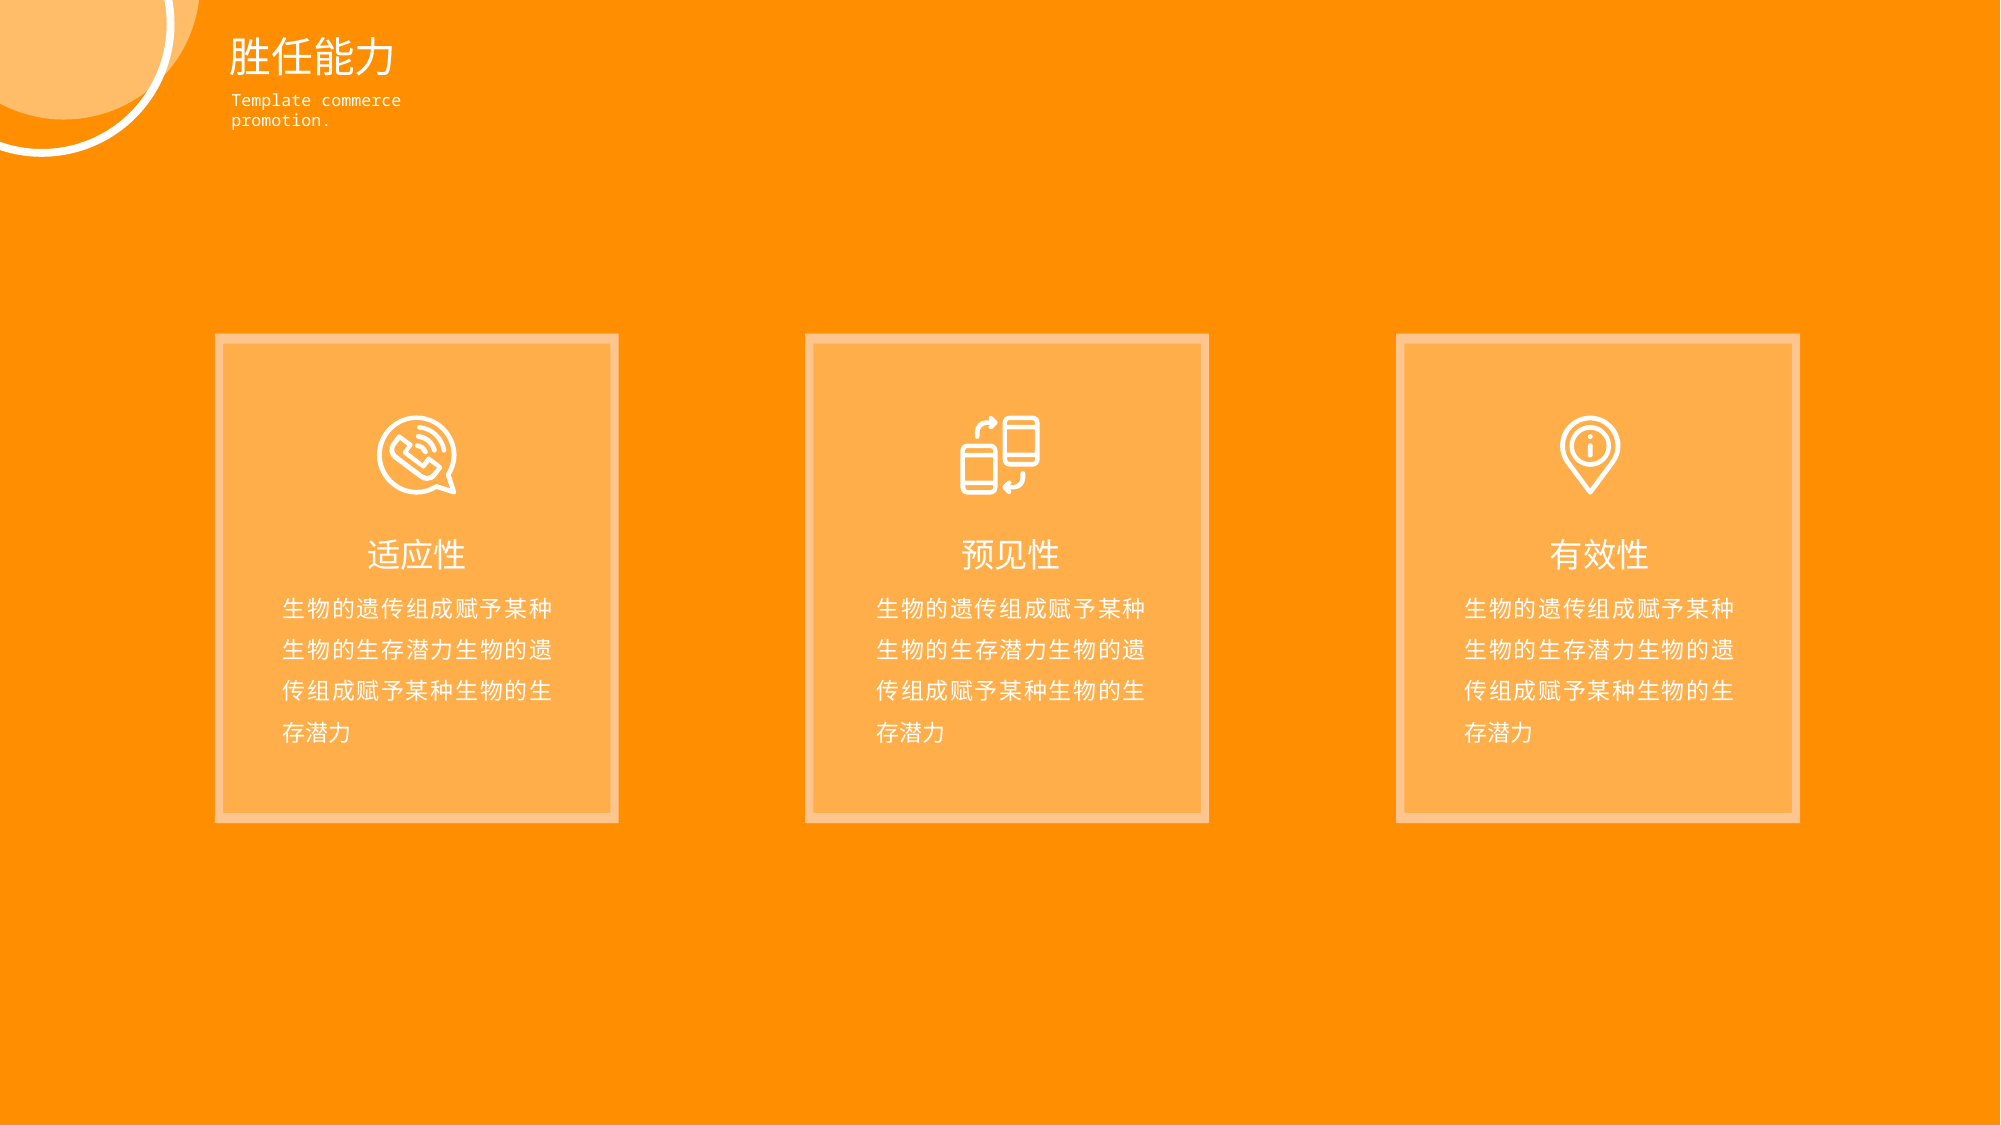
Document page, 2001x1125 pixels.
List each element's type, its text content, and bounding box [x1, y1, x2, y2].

text_box [1002, 471, 1026, 494]
text_box 有效性 [1464, 534, 1735, 575]
text_box [214, 333, 619, 823]
text_box [1396, 333, 1801, 823]
text_box [224, 344, 610, 812]
text_box [805, 333, 1210, 823]
text_box 适应性 [282, 534, 552, 575]
text_box [960, 443, 998, 495]
text_box [1560, 415, 1621, 495]
text_box 生物的遗传组成赋予某种生物的生存潜力生物的遗传组成赋予某种生物的生存潜力 [282, 580, 552, 746]
text_box [815, 344, 1200, 812]
text_box [1405, 344, 1791, 812]
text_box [0, 0, 503, 153]
text_box [974, 415, 998, 439]
text_box [1002, 415, 1040, 467]
text_box 生物的遗传组成赋予某种生物的生存潜力生物的遗传组成赋予某种生物的生存潜力 [876, 580, 1146, 746]
text_box [376, 415, 457, 495]
text_box 预见性 [876, 534, 1146, 575]
text_box 生物的遗传组成赋予某种生物的生存潜力生物的遗传组成赋予某种生物的生存潜力 [1464, 580, 1735, 746]
